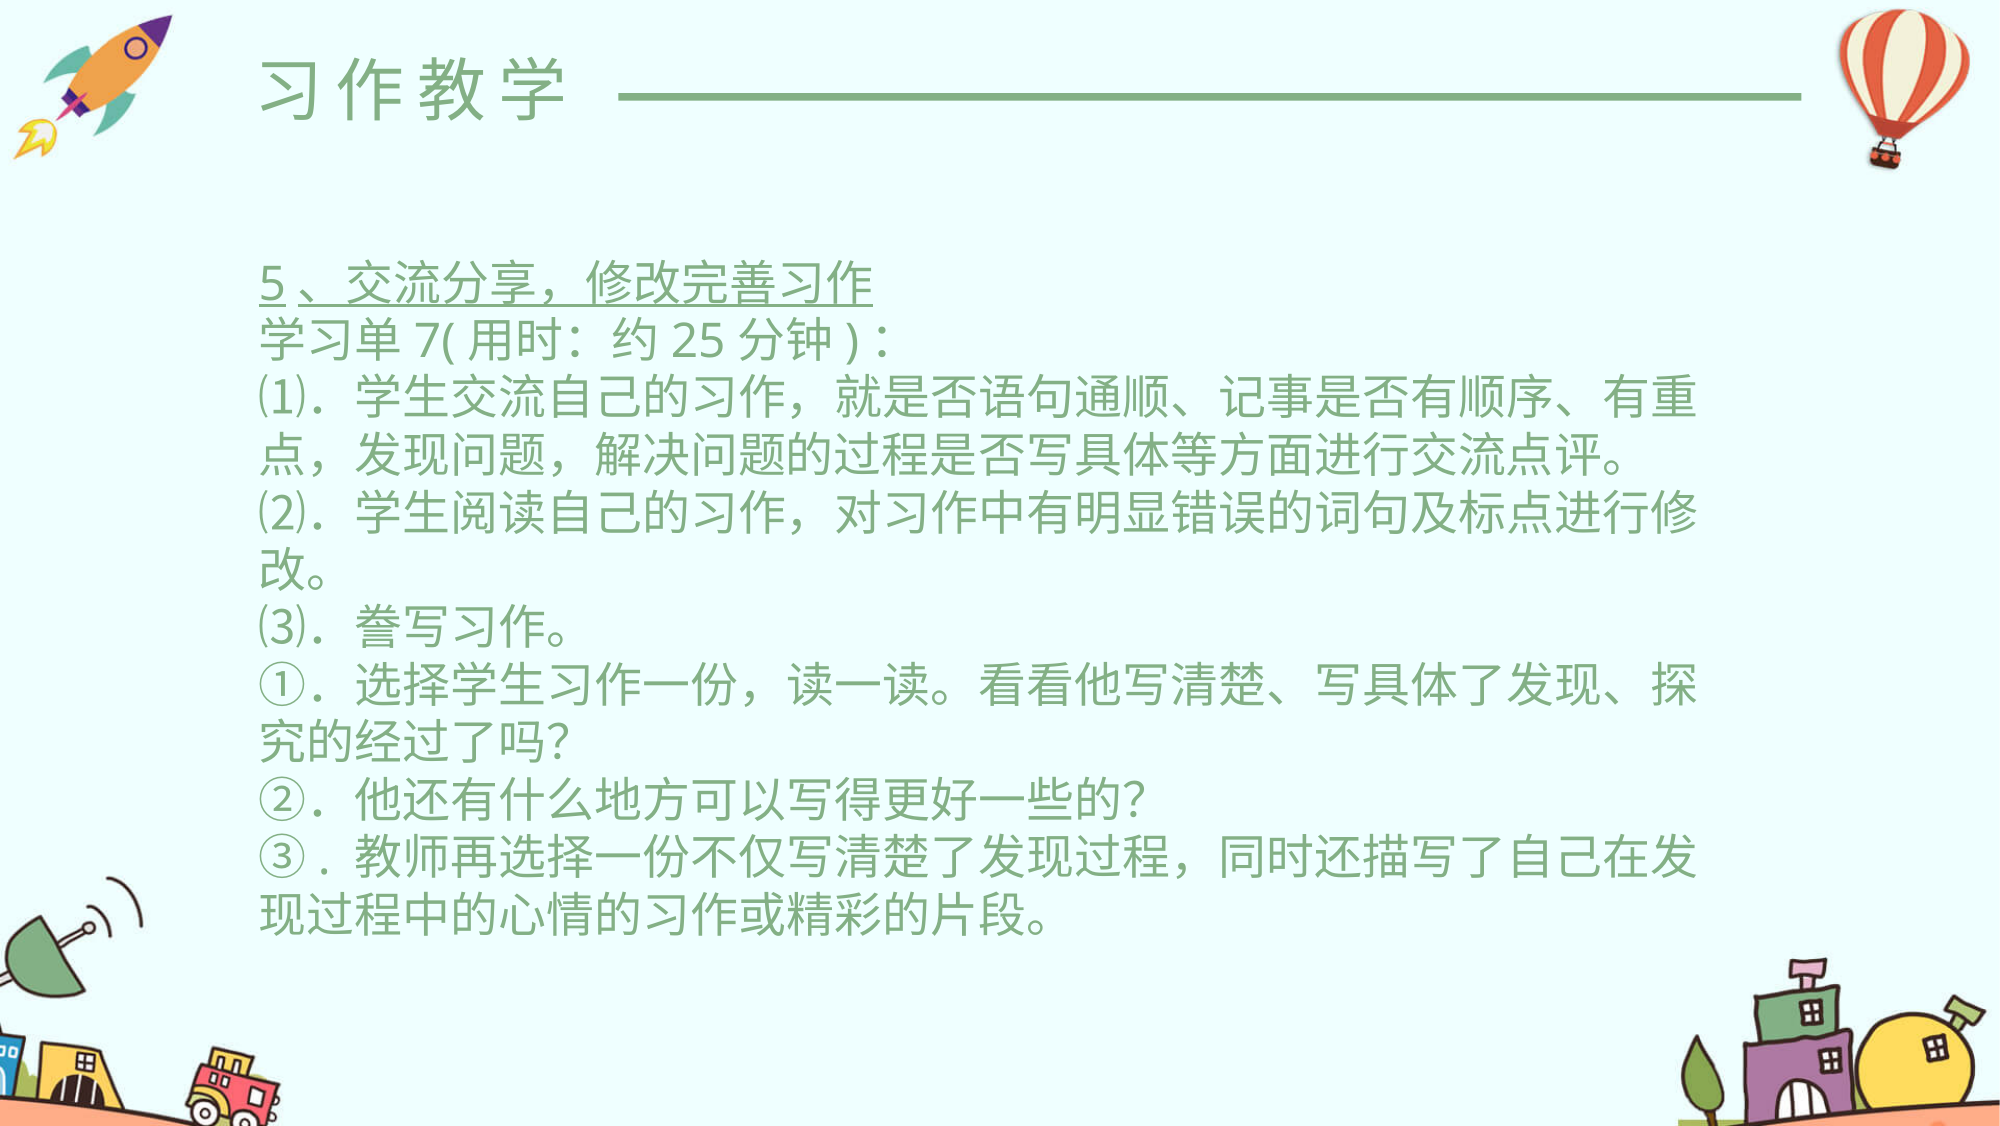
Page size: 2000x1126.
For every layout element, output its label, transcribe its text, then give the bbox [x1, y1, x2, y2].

picture [0, 0, 2000, 1126]
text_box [143, 46, 1802, 131]
text_box 5、交流分享，修改完善习作 学习单7(用时：约25分钟)： ⑴．学生交流自己的习作，就是否语句通顺、记事是否有顺序、有重点，发现问题，解决问题的过程是否写具体等方面进行交流点评。 ⑵．学生阅读自己的习作，对习作中有明显错误的词句及标点进行修改。 ⑶．誊写习作。 ①．选择学生习作一份，读一读。看看他写清楚、写具体了发现、探究的经过了吗？ ②．他还有什么地方可以写得更好一些的？ ③. 教师再选择一份不仅写清楚了发现过程，同时还描写了自己在发现过程中的心情的习作或精彩的片段。 [243, 244, 1757, 950]
